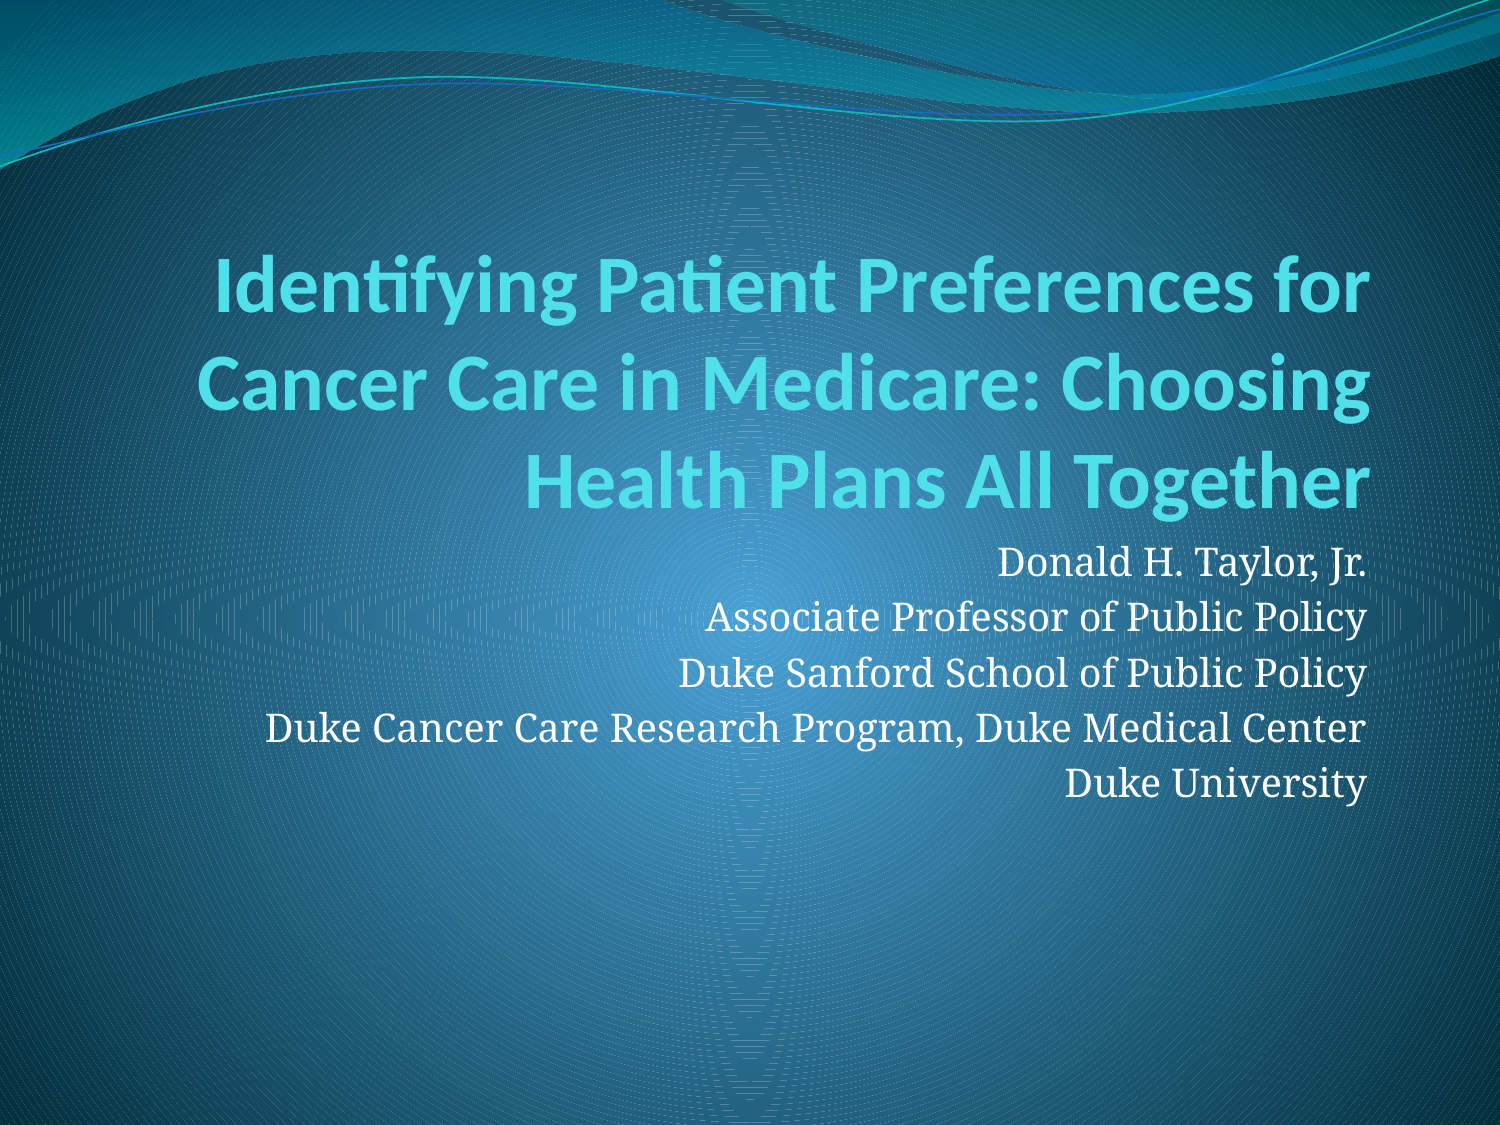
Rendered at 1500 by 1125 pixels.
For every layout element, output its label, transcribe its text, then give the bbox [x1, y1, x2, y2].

subtitle Donald H. Taylor, Jr. Associate Professor of Public Policy Duke Sanford School of Public Policy Duke Cancer Care Research Program, Duke Medical Center Duke University [87, 529, 1376, 818]
title Identifying Patient Preferences for Cancer Care in Medicare: Choosing Health Plans All Together [87, 224, 1376, 525]
